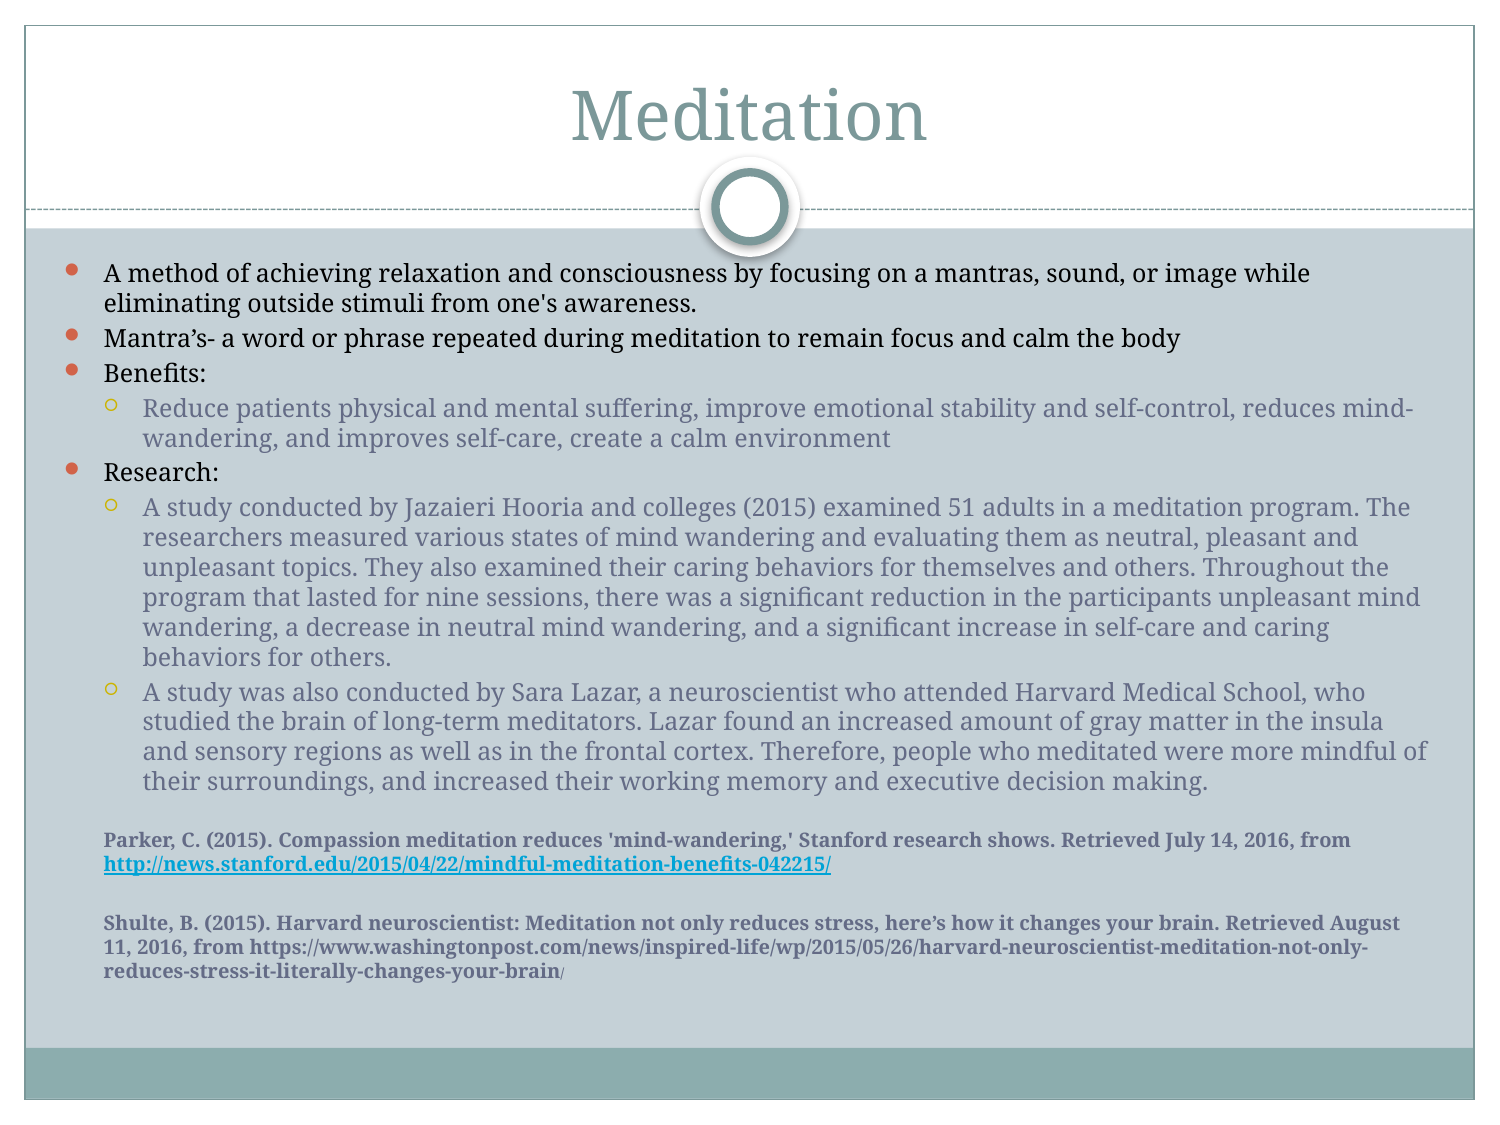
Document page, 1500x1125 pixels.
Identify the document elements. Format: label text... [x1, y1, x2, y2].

list A method of achieving relaxation and consciousness by focusing on a mantras, sound, or image while eliminating outside stimuli from one's awareness. Mantra’s- a word or phrase repeated during meditation to remain focus and calm the body Benefits: Reduce patients physical and mental suffering, improve emotional stability and self-control, reduces mind-wandering, and improves self-care, create a calm environment Research: A study conducted by Jazaieri Hooria and colleges (2015) examined 51 adults in a meditation program. The researchers measured various states of mind wandering and evaluating them as neutral, pleasant and unpleasant topics. They also examined their caring behaviors for themselves and others. Throughout the program that lasted for nine sessions, there was a significant reduction in the participants unpleasant mind wandering, a decrease in neutral mind wandering, and a significant increase in self-care and caring behaviors for others. A study was also conducted by Sara Lazar, a neuroscientist who attended Harvard Medical School, who studied the brain of long-term meditators. Lazar found an increased amount of gray matter in the insula and sensory regions as well as in the frontal cortex. Therefore, people who meditated were more mindful of their surroundings, and increased their working memory and executive decision making. Parker, C. (2015). Compassion meditation reduces 'mind-wandering,' Stanford research shows. Retrieved July 14, 2016, from http://news.stanford.edu/2015/04/22/mindful-meditation-benefits-042215/ Shulte, B. (2015). Harvard neuroscientist: Meditation not only reduces stress, here’s how it changes your brain. Retrieved August 11, 2016, from https://www.washingtonpost.com/news/inspired-life/wp/2015/05/26/harvard-neuroscientist-meditation-not-only-reduces-stress-it-literally-changes-your-brain/ [49, 250, 1445, 1001]
title Meditation [49, 37, 1450, 162]
